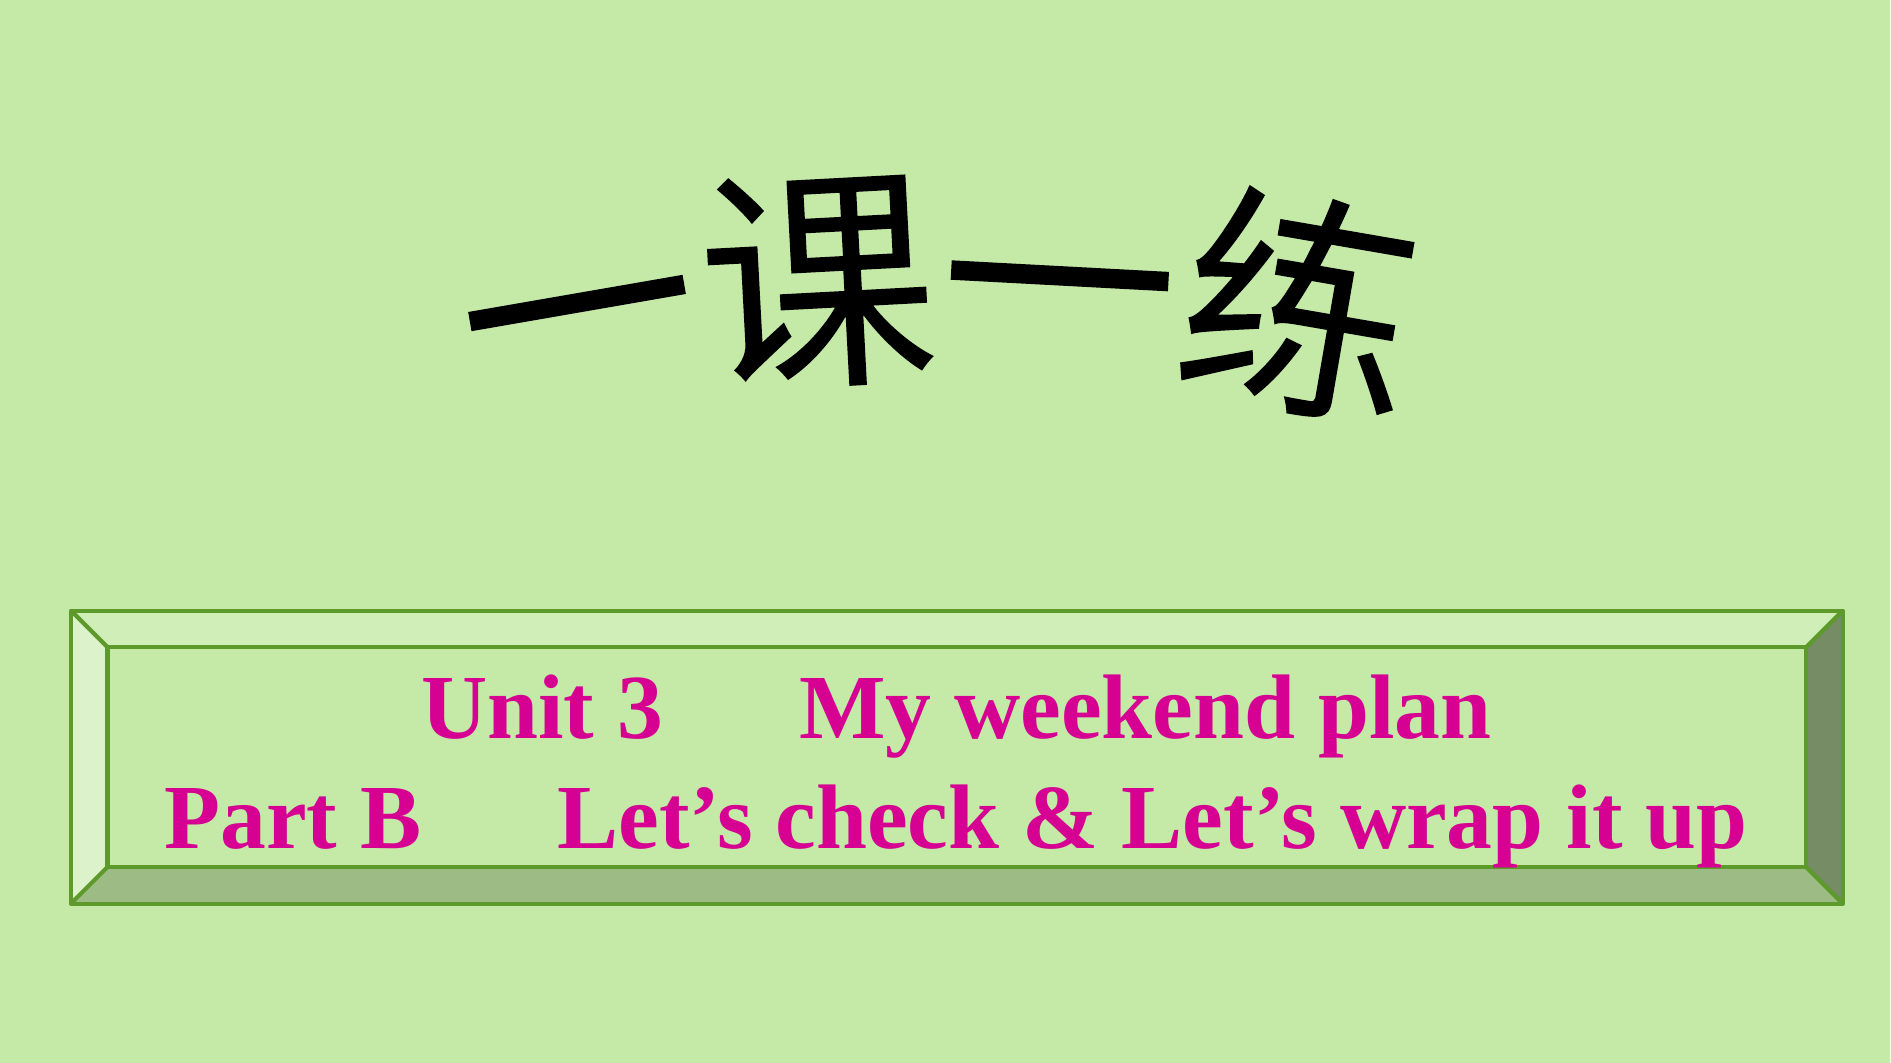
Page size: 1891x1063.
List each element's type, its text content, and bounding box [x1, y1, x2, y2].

text_box Unit 3 My weekend plan Part B Let’s check & Let’s wrap it up [69, 609, 1845, 906]
